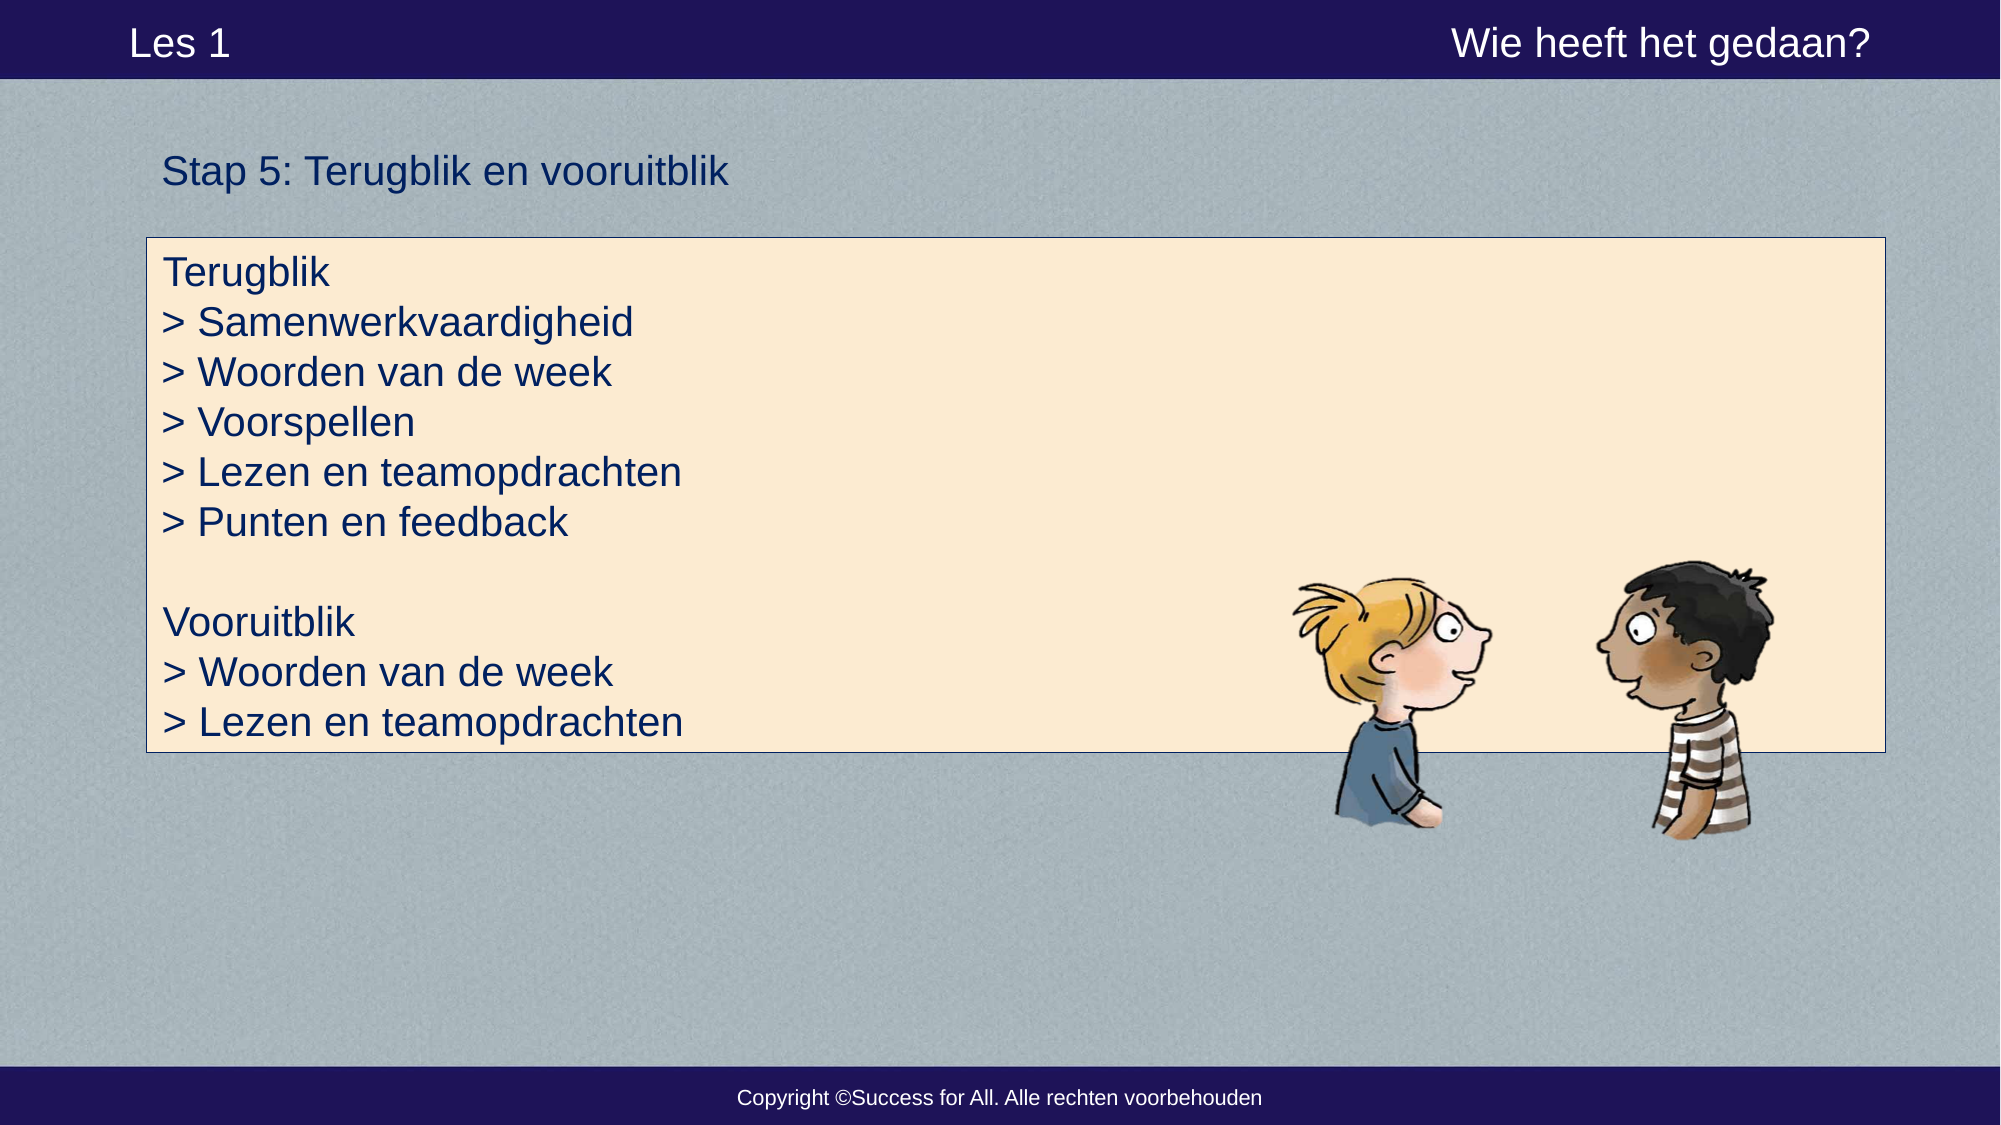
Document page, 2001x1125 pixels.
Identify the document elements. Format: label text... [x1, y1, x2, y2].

picture [0, 0, 2001, 1125]
text_box Copyright ©Success for All. Alle rechten voorbehouden [0, 1076, 2000, 1125]
text_box Stap 5: Terugblik en vooruitblik [146, 136, 939, 201]
text_box Terugblik > Samenwerkvaardigheid > Woorden van de week > Voorspellen > Lezen en teamopdrachten > Punten en feedback Vooruitblik > Woorden van de week > Lezen en teamopdrachten [146, 237, 1886, 753]
text_box Wie heeft het gedaan? [999, 8, 1886, 73]
text_box Les 1 [114, 8, 354, 73]
